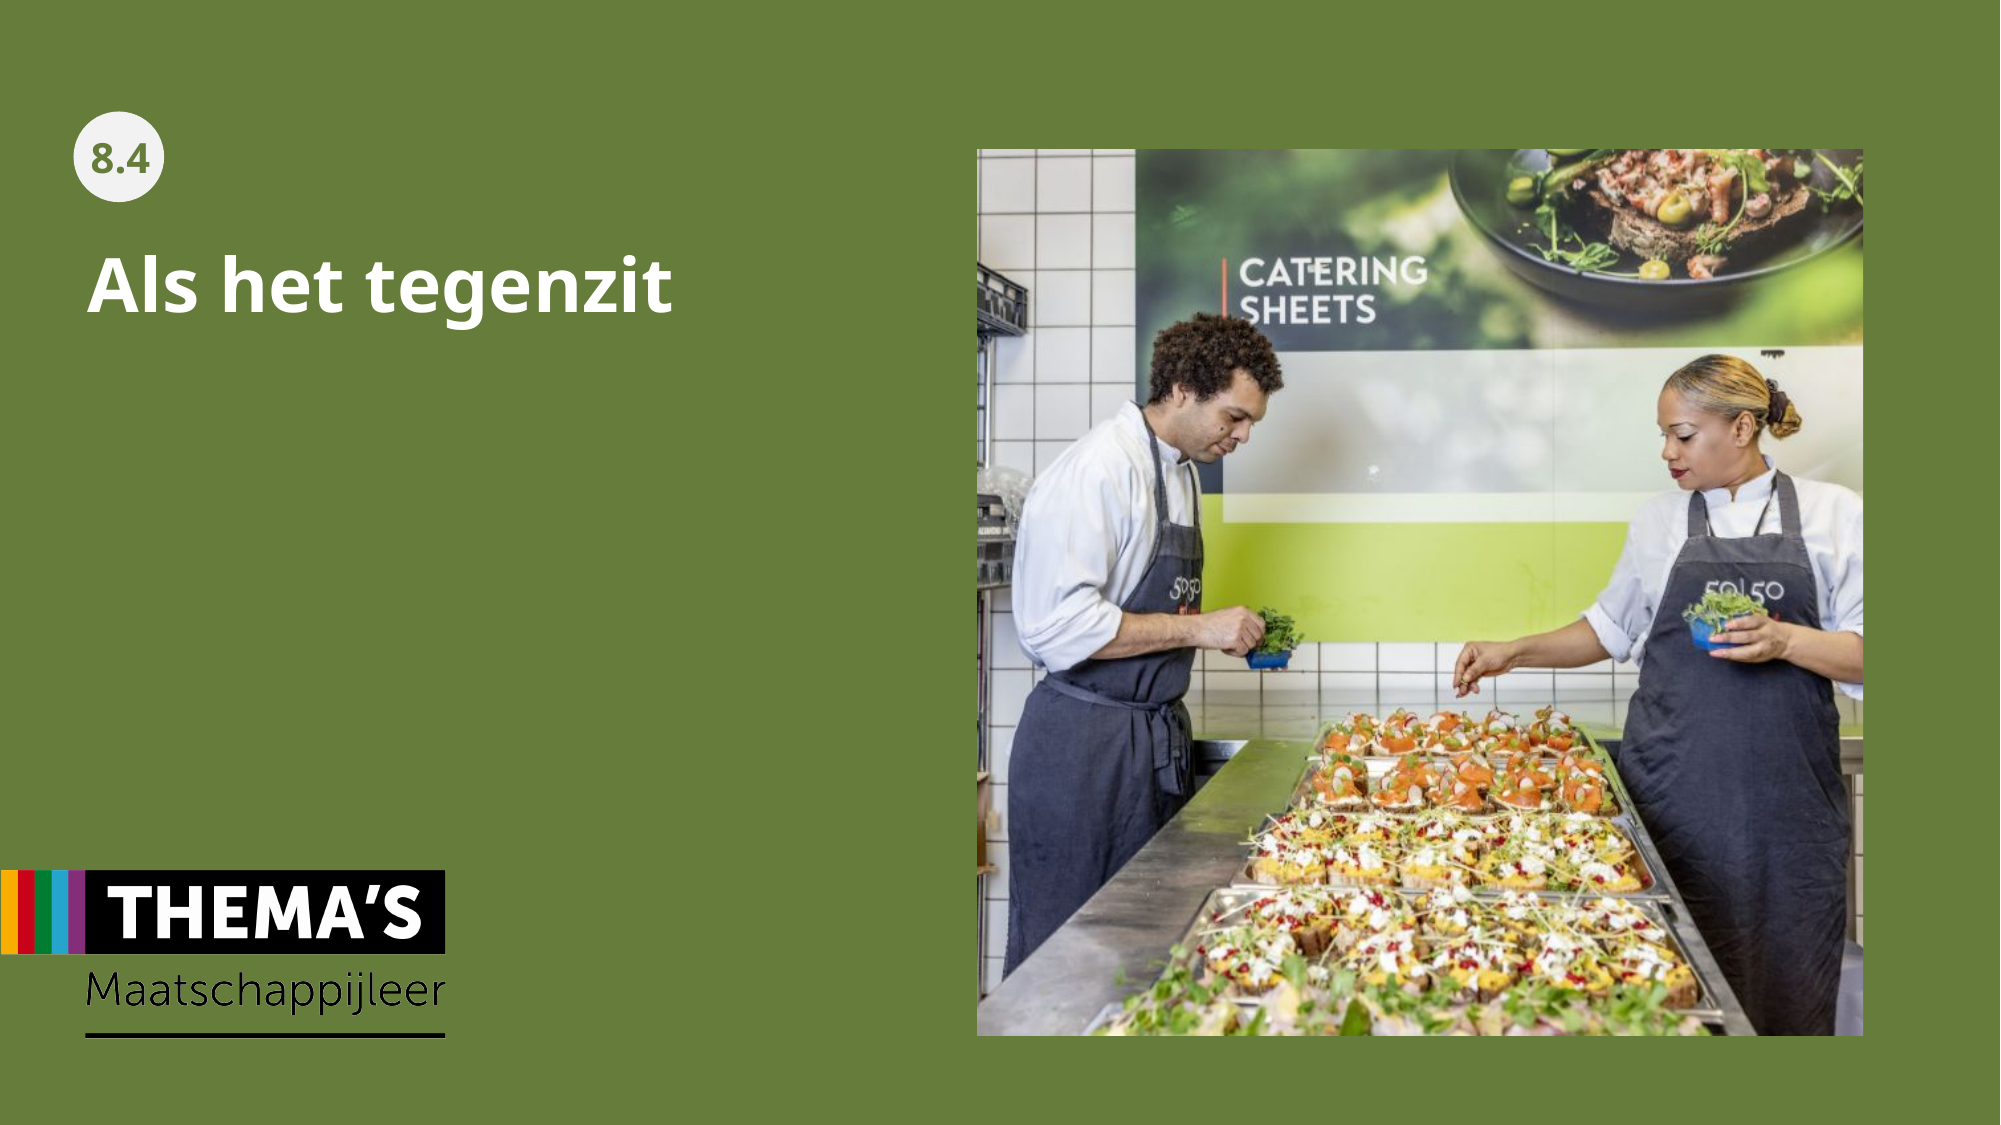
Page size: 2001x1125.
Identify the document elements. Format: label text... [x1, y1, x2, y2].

title 8.4 [71, 102, 170, 190]
list Als het tegenzit [72, 240, 928, 769]
picture [977, 149, 1864, 1036]
picture [0, 786, 474, 1125]
